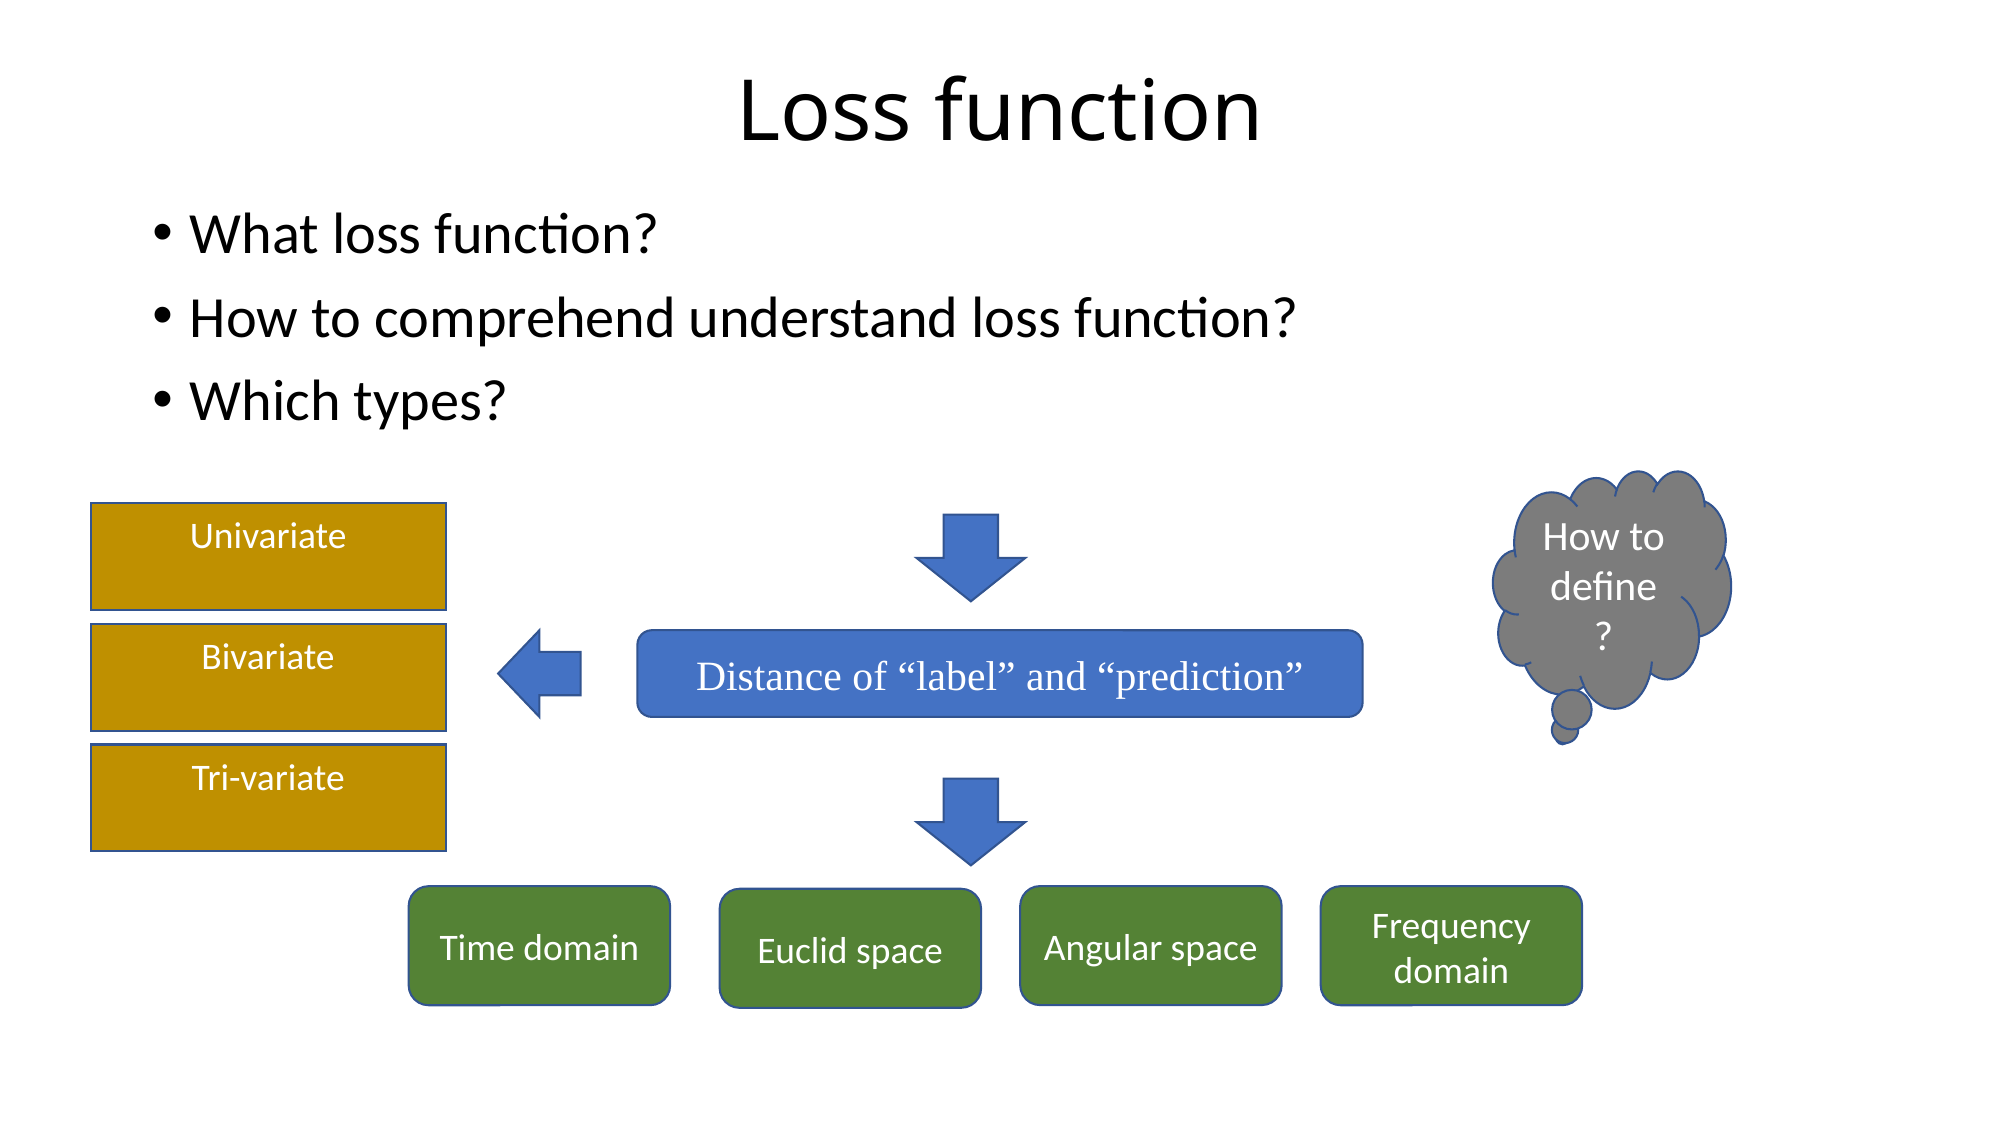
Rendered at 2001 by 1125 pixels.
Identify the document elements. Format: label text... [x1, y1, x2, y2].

text_box [913, 513, 1029, 603]
text_box Euclid space [718, 887, 983, 1009]
title Loss function [137, 59, 1863, 167]
text_box Distance of “label” and “prediction” [636, 629, 1364, 718]
text_box Angular space [1019, 885, 1283, 1007]
text_box How to define? [1491, 470, 1733, 746]
text_box Time domain [407, 885, 672, 1007]
text_box [913, 777, 1029, 867]
text_box Frequency domain [1319, 885, 1584, 1007]
text_box [496, 627, 582, 720]
